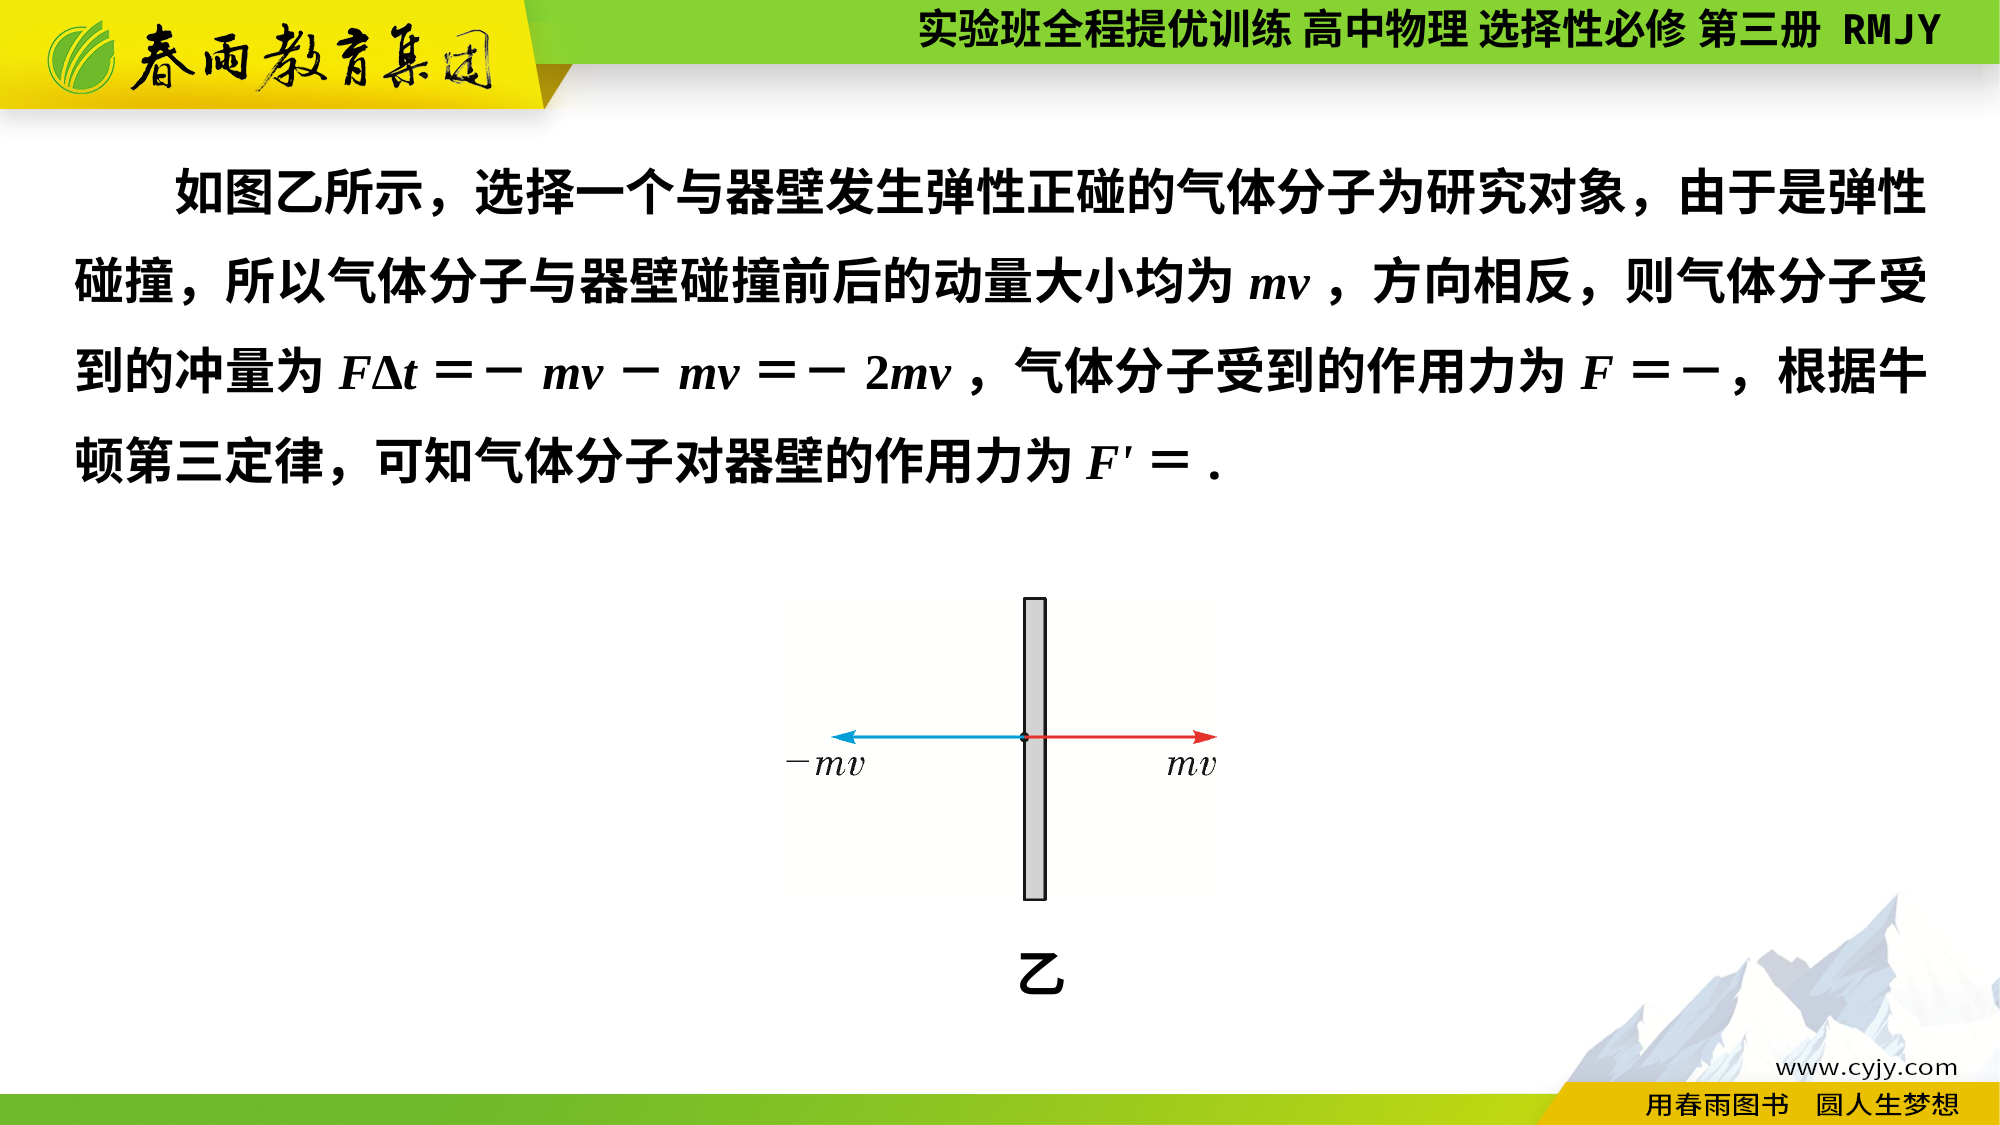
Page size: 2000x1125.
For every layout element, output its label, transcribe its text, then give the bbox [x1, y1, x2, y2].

text_box 乙 [1001, 909, 1112, 1010]
picture [0, 0, 2000, 1125]
